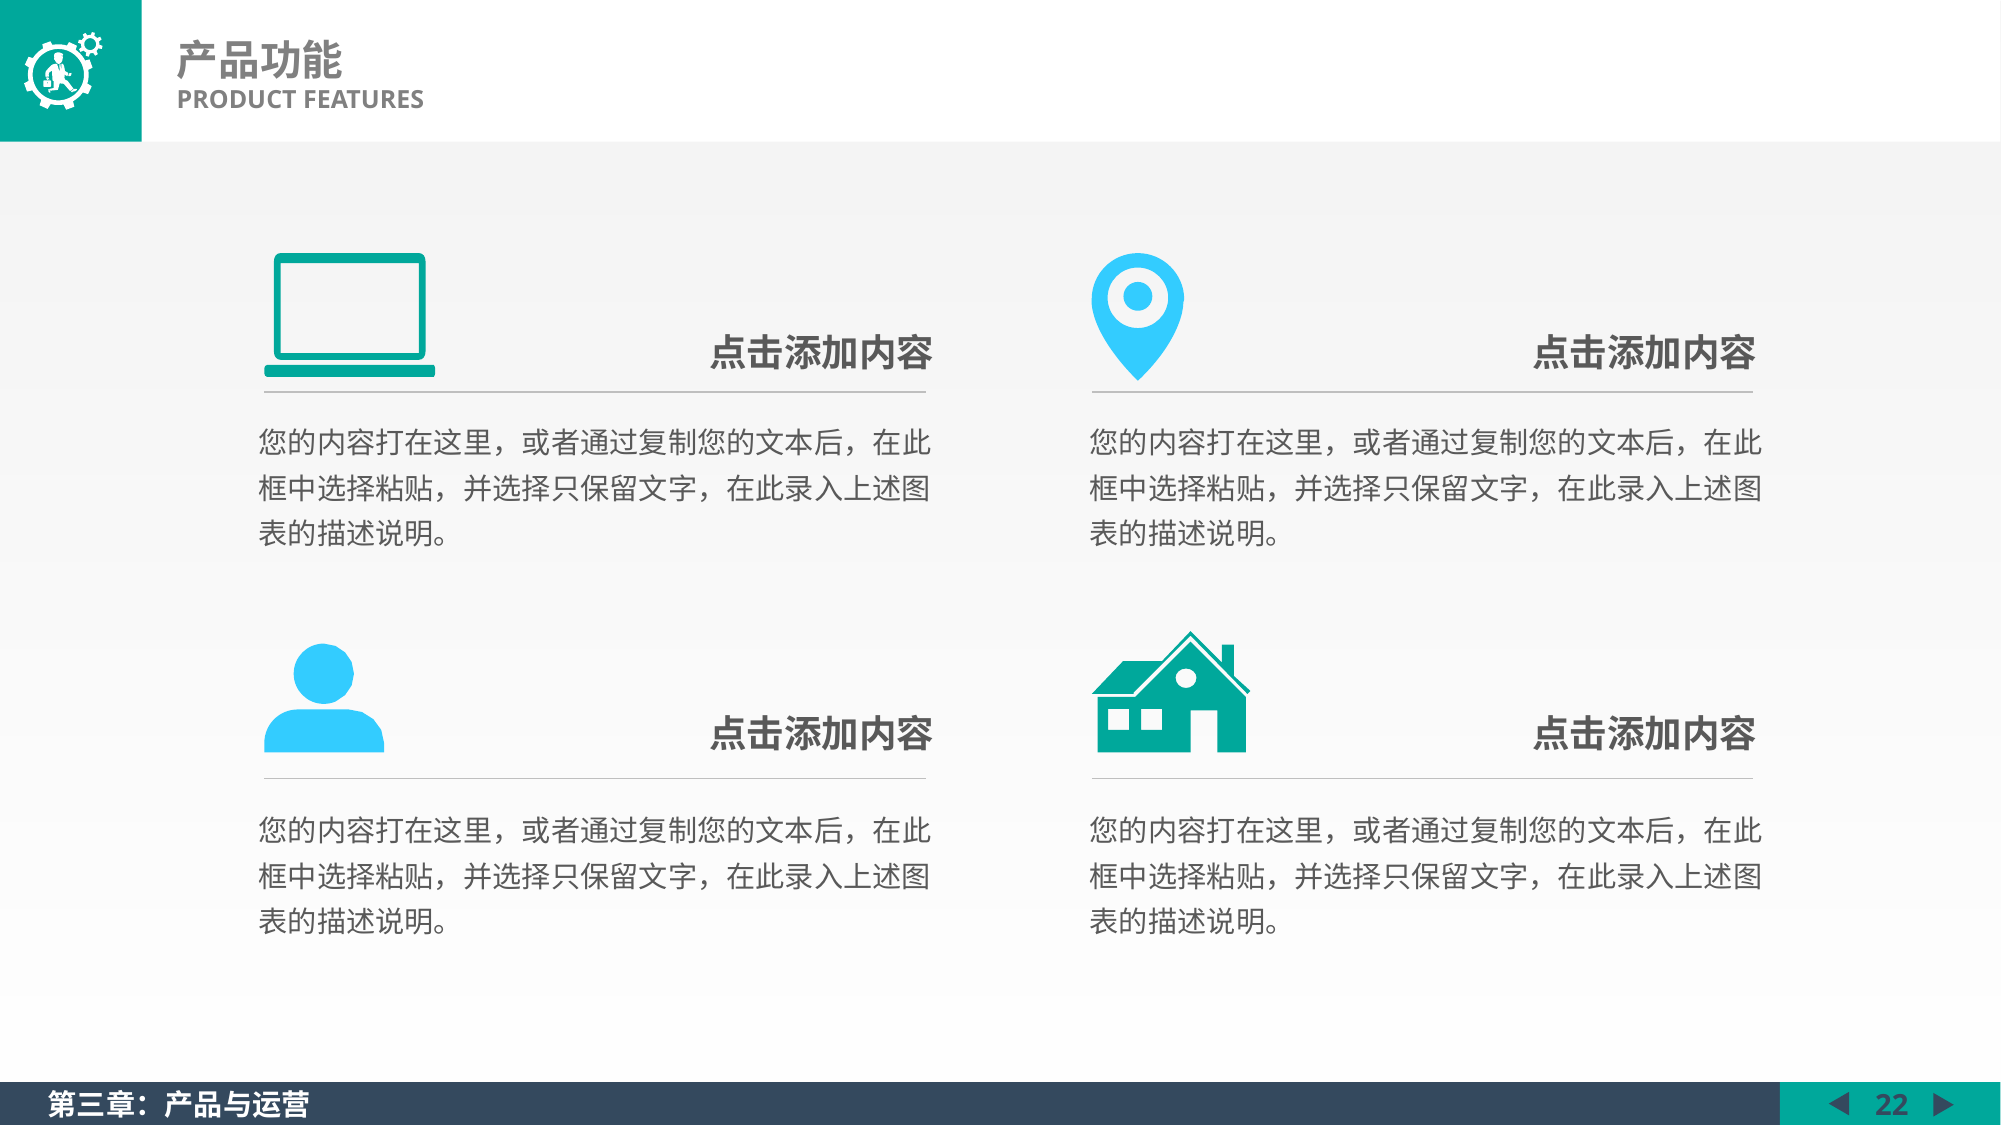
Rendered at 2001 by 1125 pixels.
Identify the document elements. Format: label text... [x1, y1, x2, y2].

text_box [1091, 253, 1185, 381]
text_box 产品功能 PRODUCT FEATURES [161, 59, 859, 138]
text_box 您的内容打在这里，或者通过复制您的文本后，在此框中选择粘贴，并选择只保留文字，在此录入上述图表的描述说明。 [1075, 406, 1780, 558]
text_box 点击添加内容 [694, 703, 950, 763]
text_box [0, 1080, 8, 1125]
text_box 点击添加内容 [1516, 321, 1772, 382]
text_box 您的内容打在这里，或者通过复制您的文本后，在此框中选择粘贴，并选择只保留文字，在此录入上述图表的描述说明。 [243, 406, 949, 558]
text_box [293, 643, 354, 704]
text_box [1097, 641, 1246, 753]
text_box [273, 253, 426, 360]
text_box 您的内容打在这里，或者通过复制您的文本后，在此框中选择粘贴，并选择只保留文字，在此录入上述图表的描述说明。 [243, 794, 949, 946]
text_box [1091, 631, 1251, 694]
text_box [0, 0, 144, 144]
text_box 您的内容打在这里，或者通过复制您的文本后，在此框中选择粘贴，并选择只保留文字，在此录入上述图表的描述说明。 [1075, 794, 1780, 946]
text_box [264, 364, 436, 377]
text_box 22 [1779, 1078, 2001, 1125]
text_box [144, 0, 2001, 144]
text_box [24, 32, 103, 110]
text_box 第三章：产品与运营 [8, 1078, 351, 1125]
text_box [264, 709, 385, 753]
text_box 点击添加内容 [1516, 703, 1772, 763]
text_box [351, 1080, 1778, 1125]
text_box 点击添加内容 [694, 321, 950, 382]
